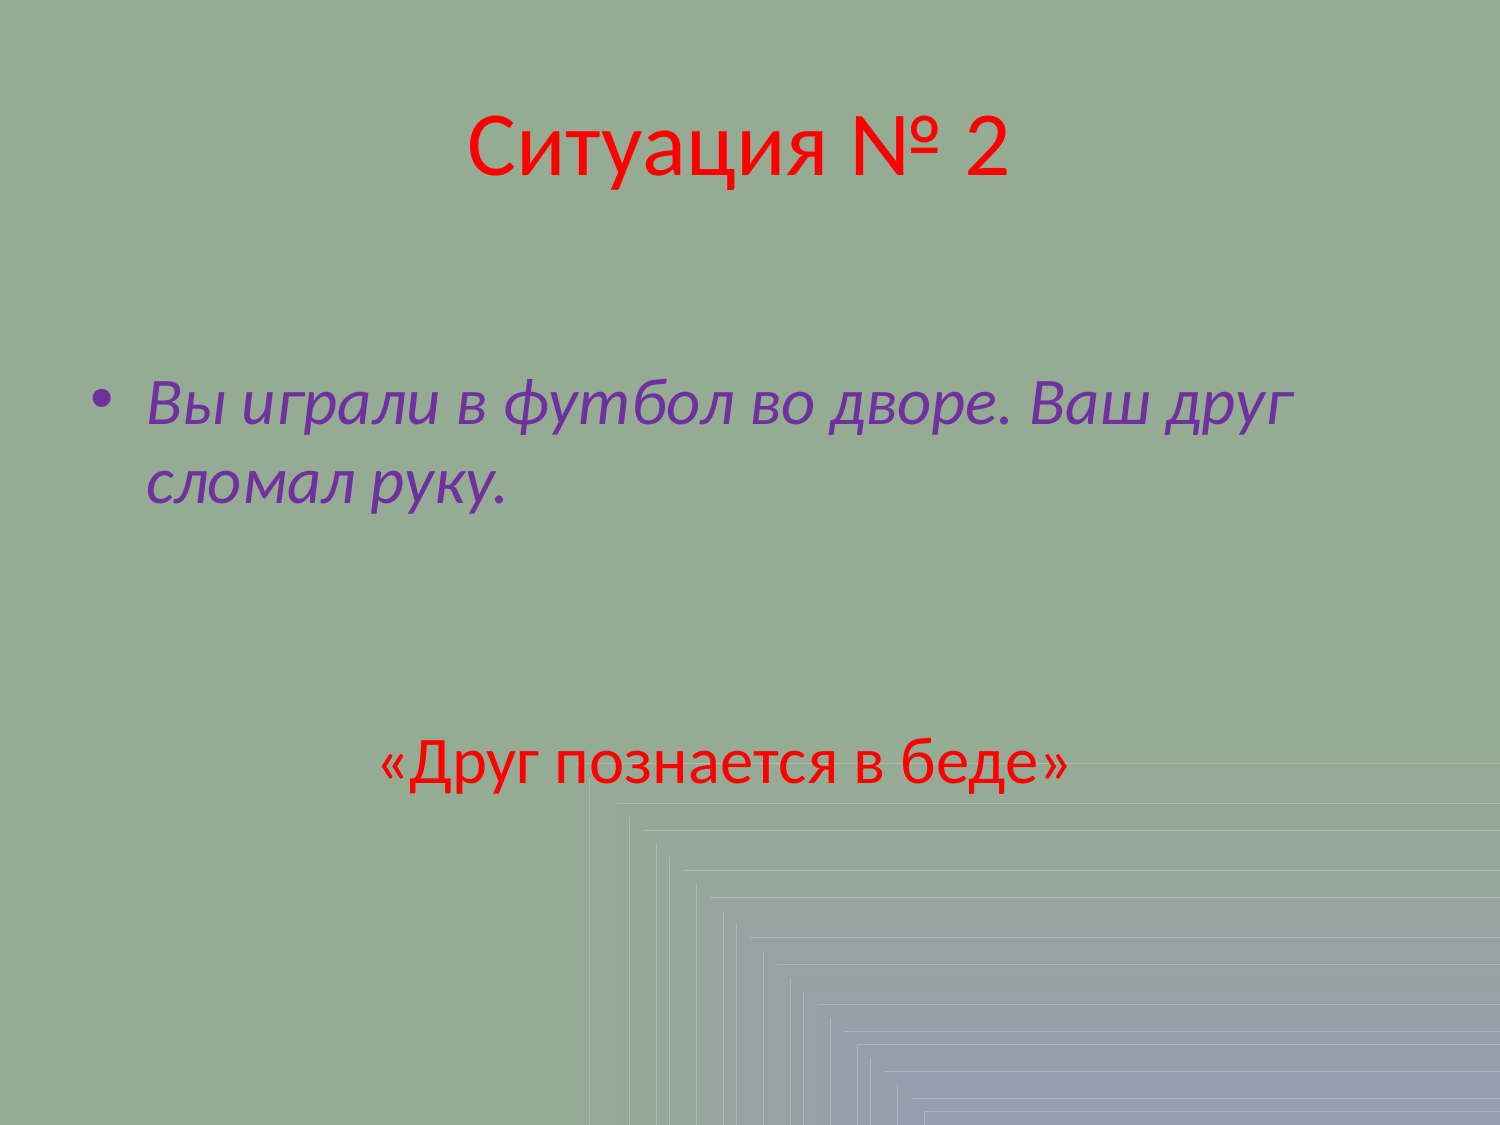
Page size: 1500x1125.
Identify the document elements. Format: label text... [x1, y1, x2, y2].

title Ситуация № 2 [75, 45, 1425, 233]
list Вы играли в футбол во дворе. Ваш друг сломал руку. «Друг познается в беде» [75, 349, 1425, 1005]
